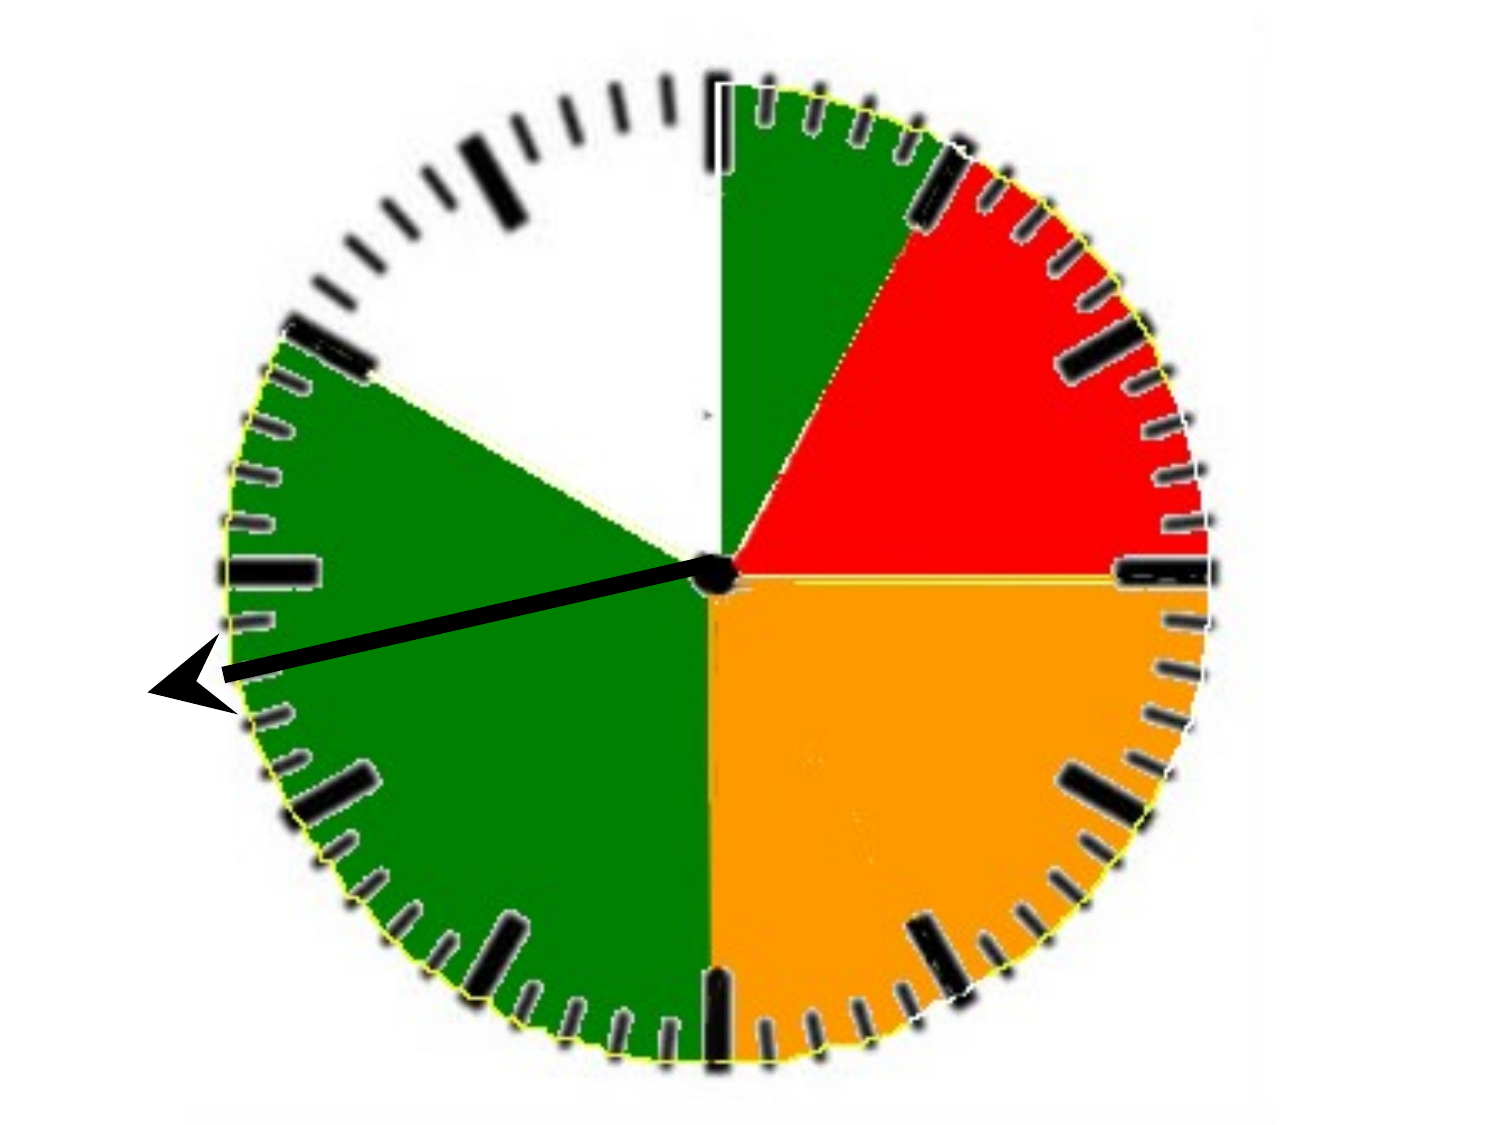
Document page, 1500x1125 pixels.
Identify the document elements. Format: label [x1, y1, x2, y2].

picture [182, 5, 1306, 1125]
text_box [147, 562, 715, 693]
